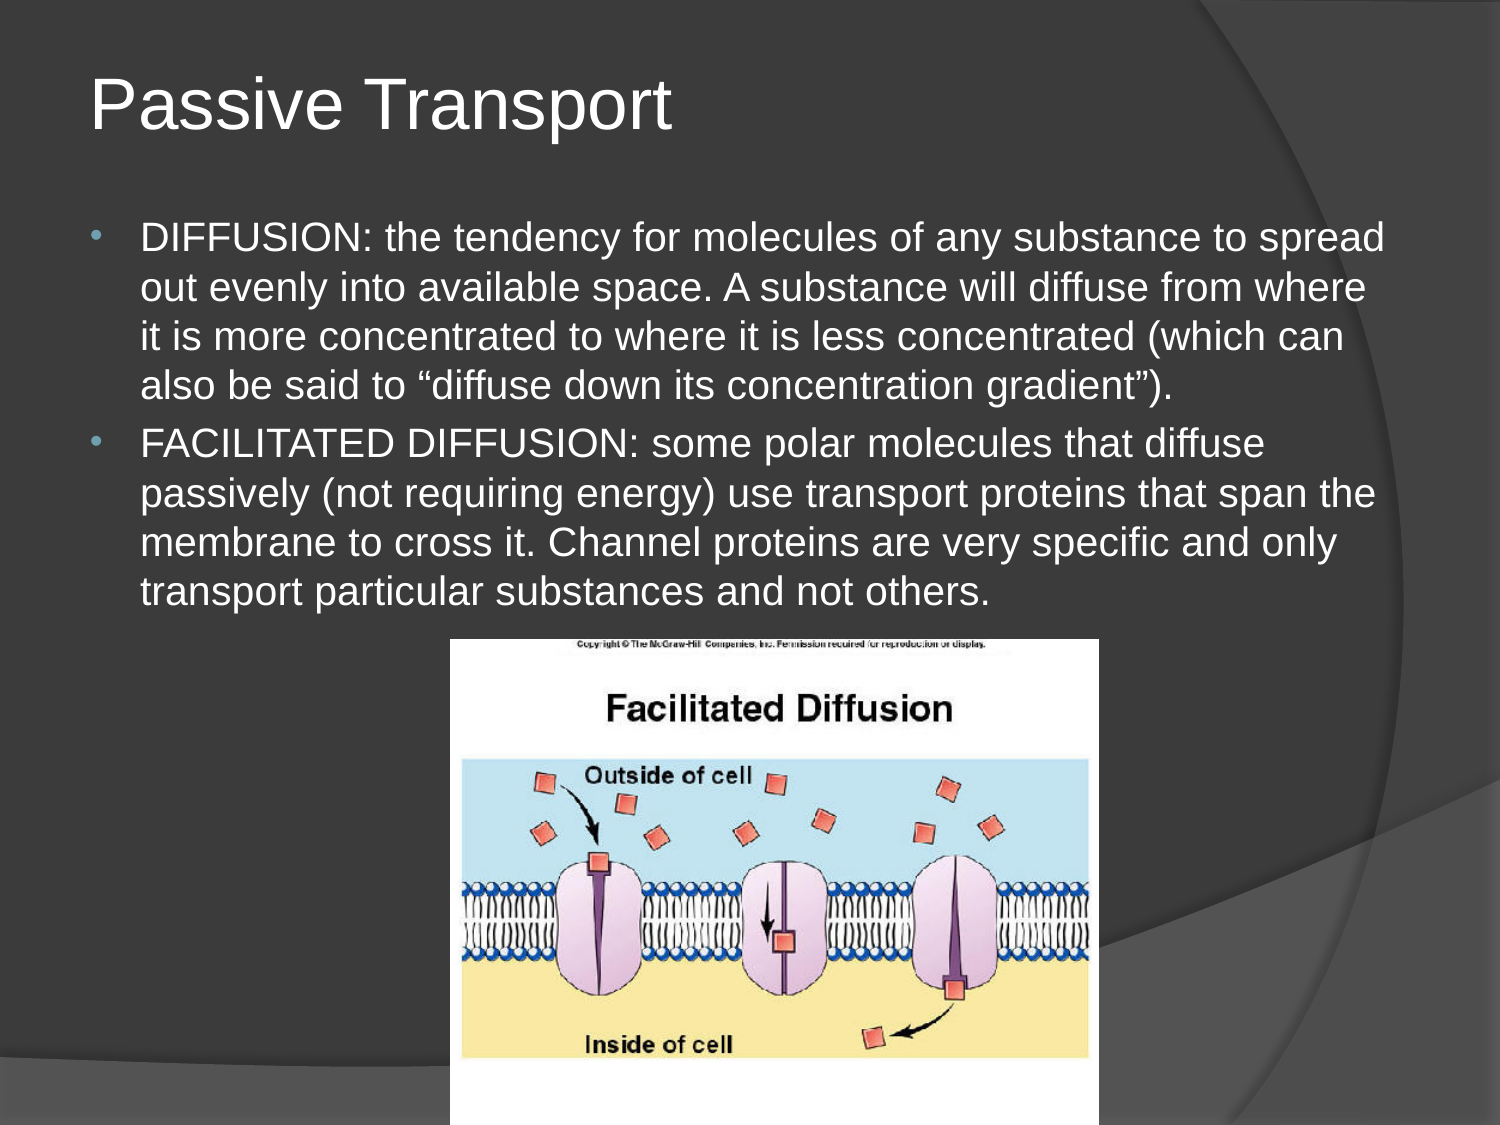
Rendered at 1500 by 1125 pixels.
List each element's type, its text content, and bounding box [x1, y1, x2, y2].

list Passive Transport DIFFUSION: the tendency for molecules of any substance to spread out evenly into available space. A substance will diffuse from where it is more concentrated to where it is less concentrated (which can also be said to “diffuse down its concentration gradient”). FACILITATED DIFFUSION: some polar molecules that diffuse passively (not requiring energy) use transport proteins that span the membrane to cross it. Channel proteins are very specific and only transport particular substances and not others. [75, 50, 1413, 663]
picture [449, 639, 1099, 1125]
